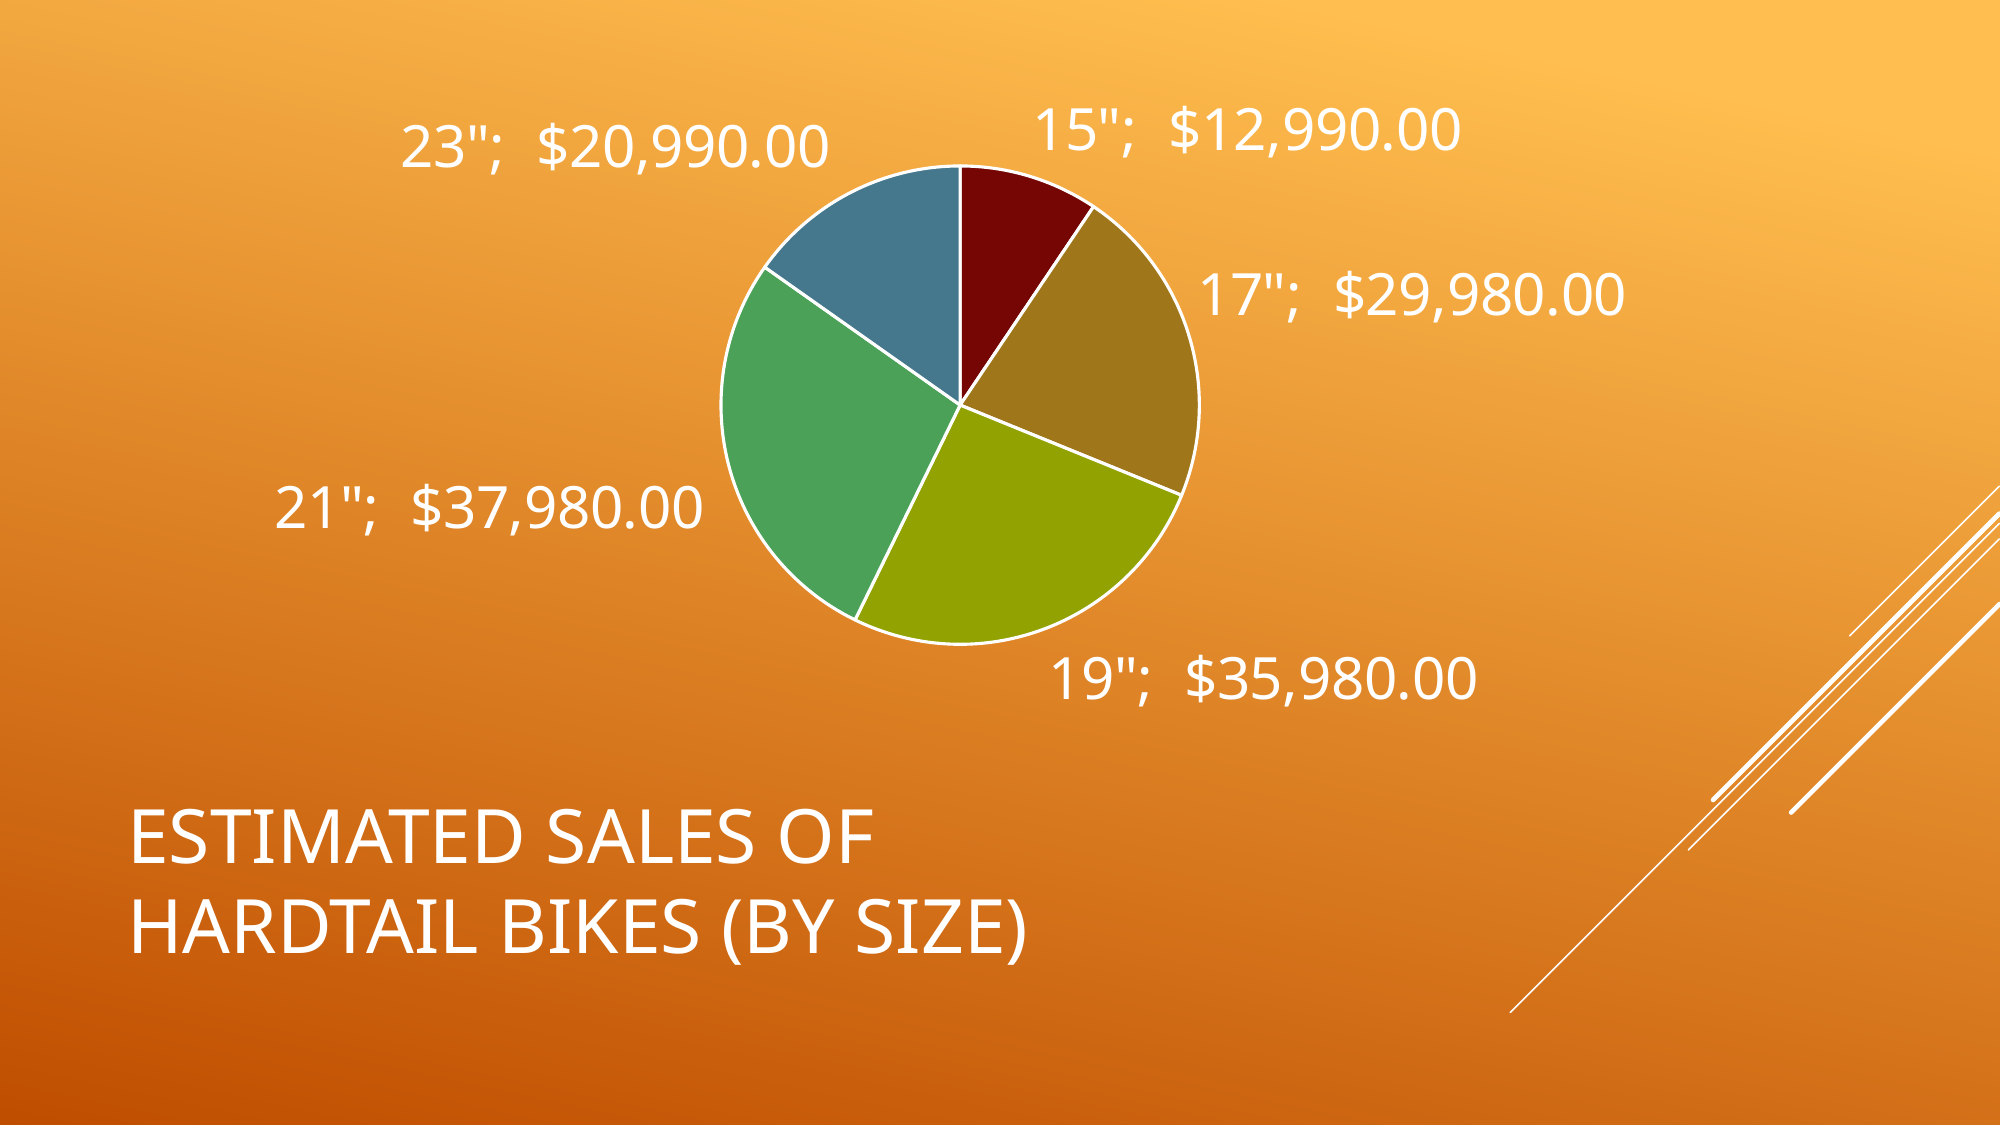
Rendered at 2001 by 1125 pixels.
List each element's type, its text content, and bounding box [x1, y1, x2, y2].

chart [111, 70, 1807, 737]
title Estimated sales of Hardtail Bikes (by size) [112, 755, 1513, 1003]
